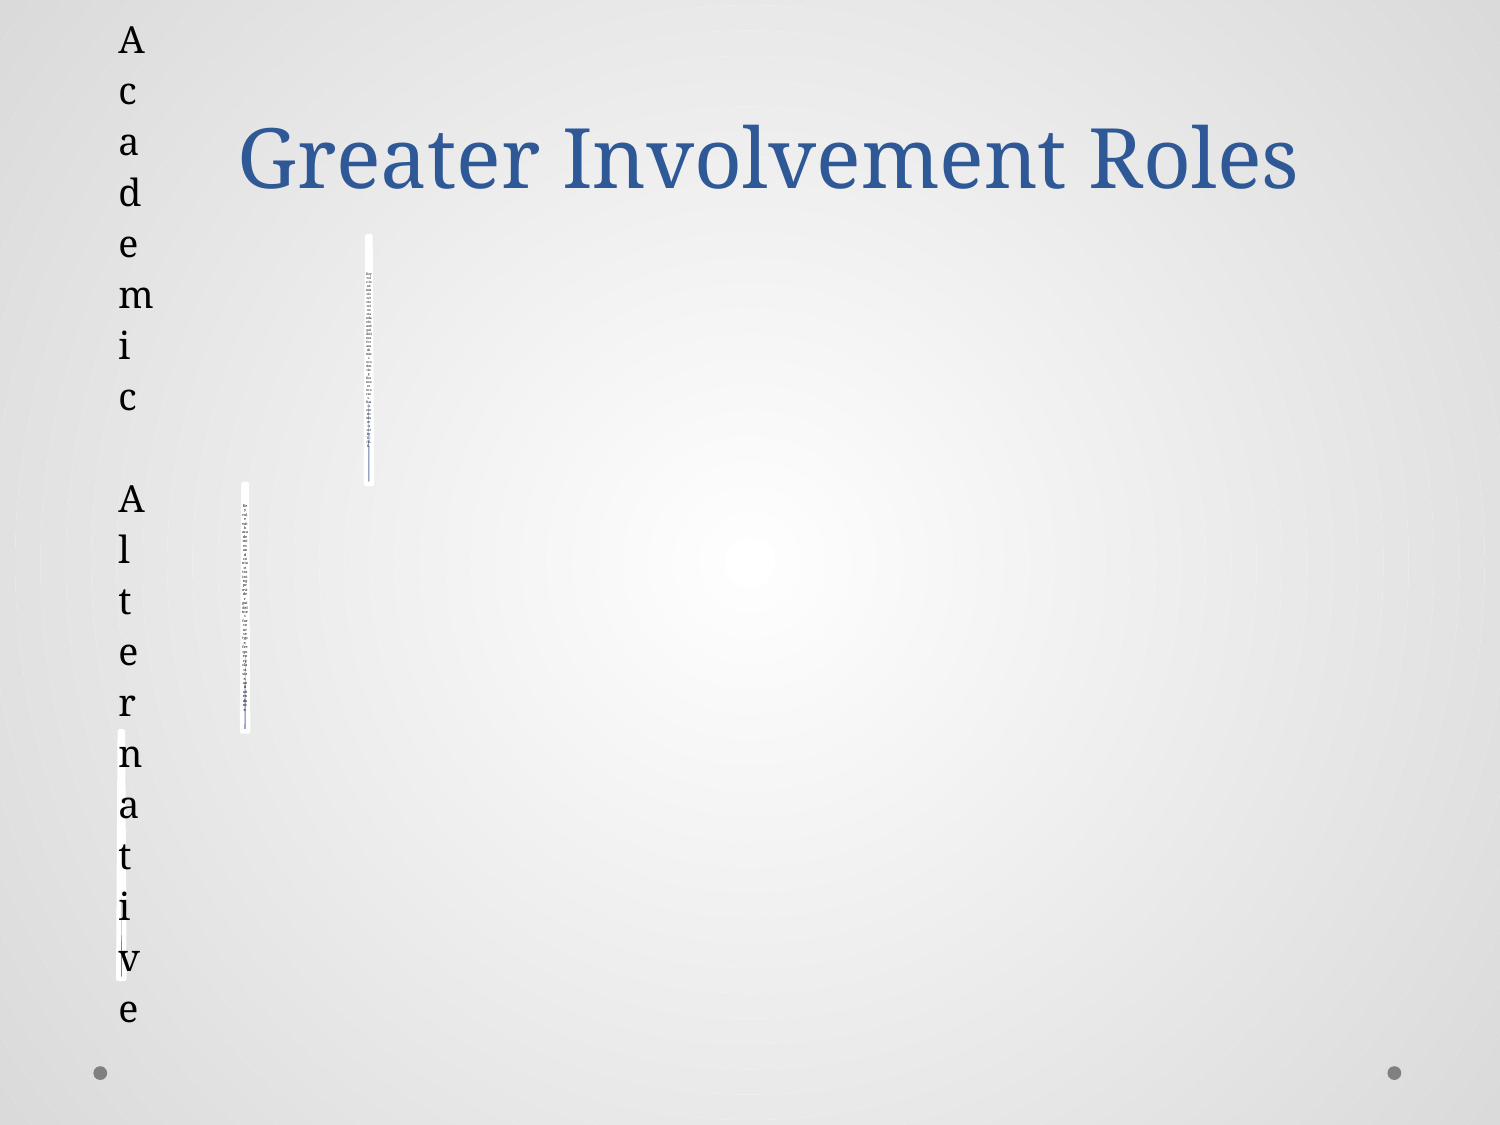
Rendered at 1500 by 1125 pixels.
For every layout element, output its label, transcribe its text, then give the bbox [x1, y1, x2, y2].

title Greater Involvement Roles [112, 0, 1425, 213]
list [74, 274, 1426, 1018]
